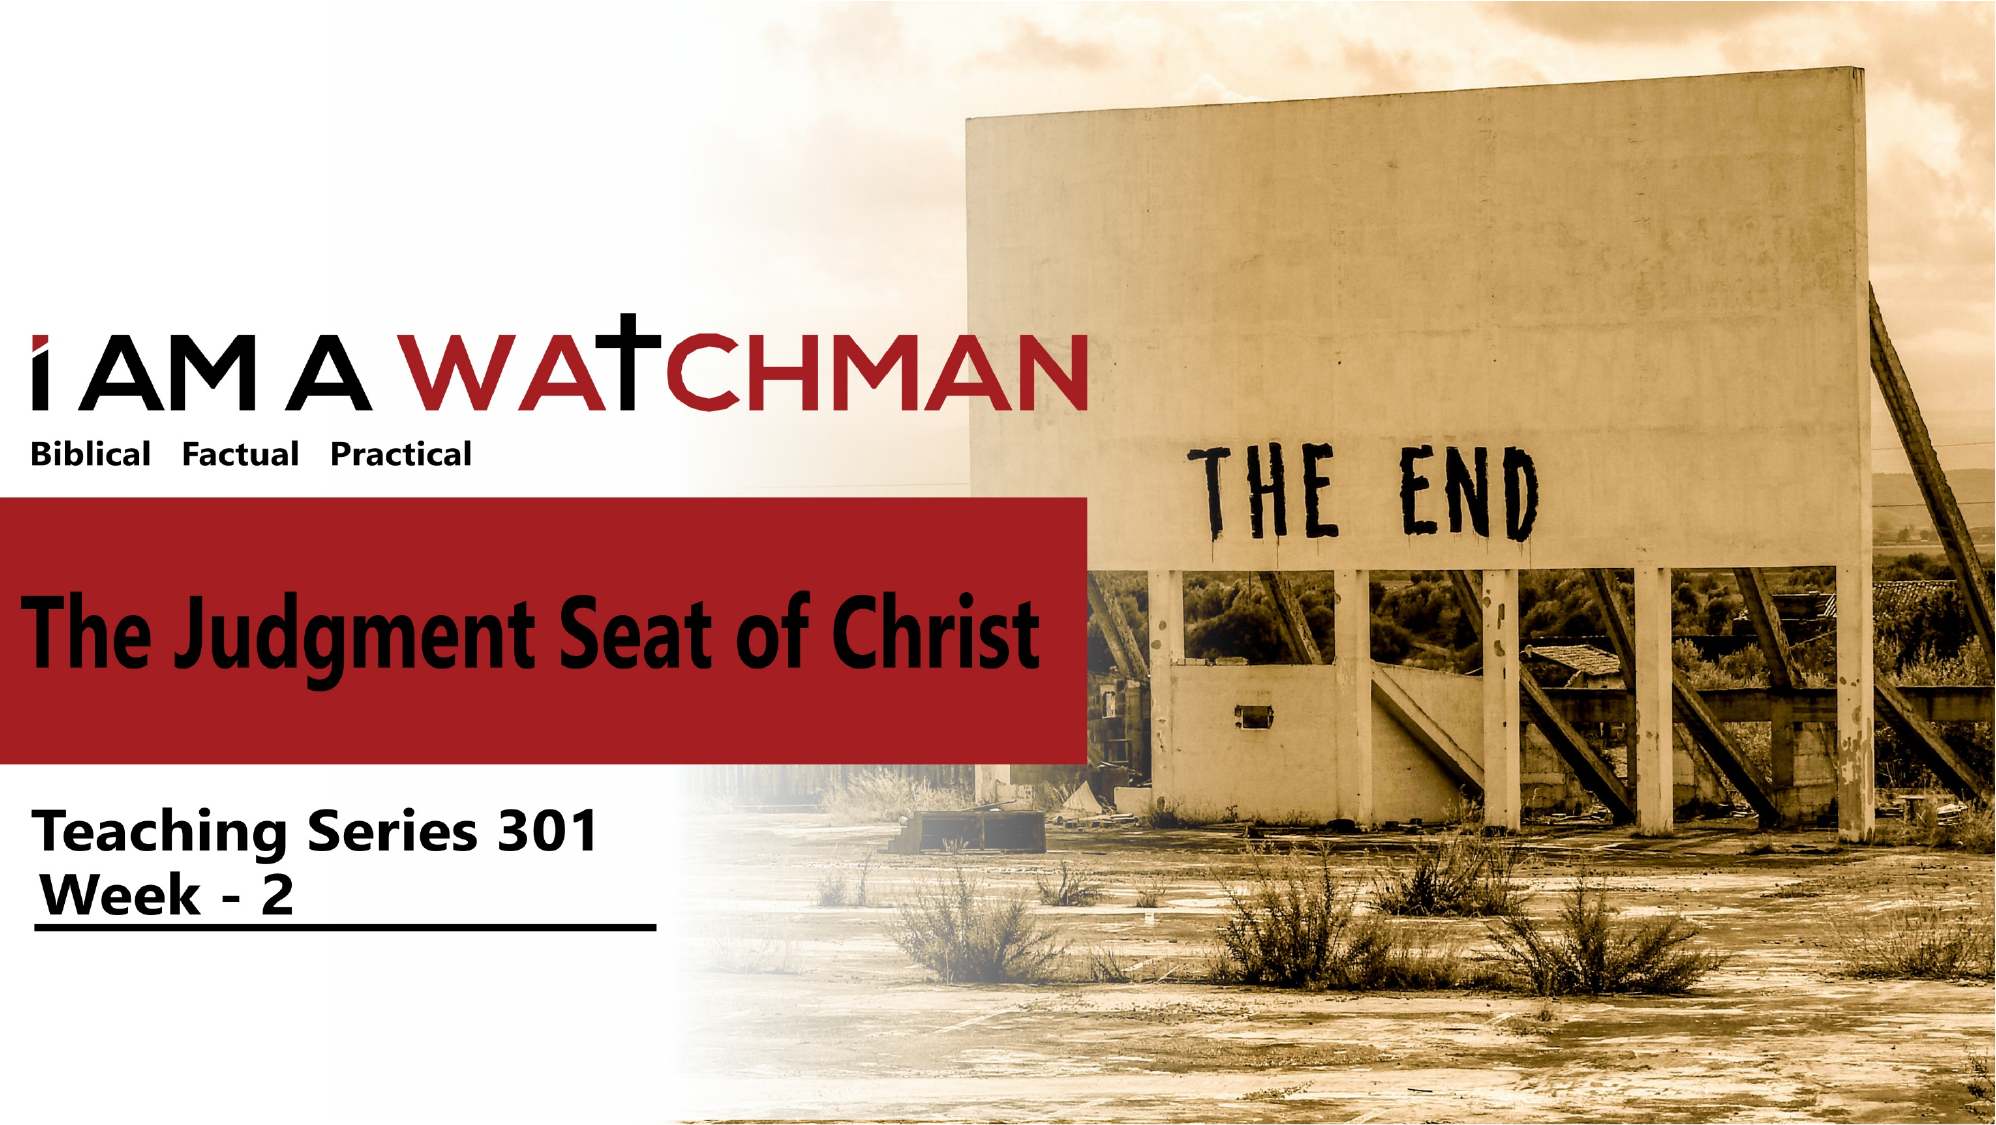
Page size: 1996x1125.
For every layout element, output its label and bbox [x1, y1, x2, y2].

list [0, 1, 1996, 1125]
